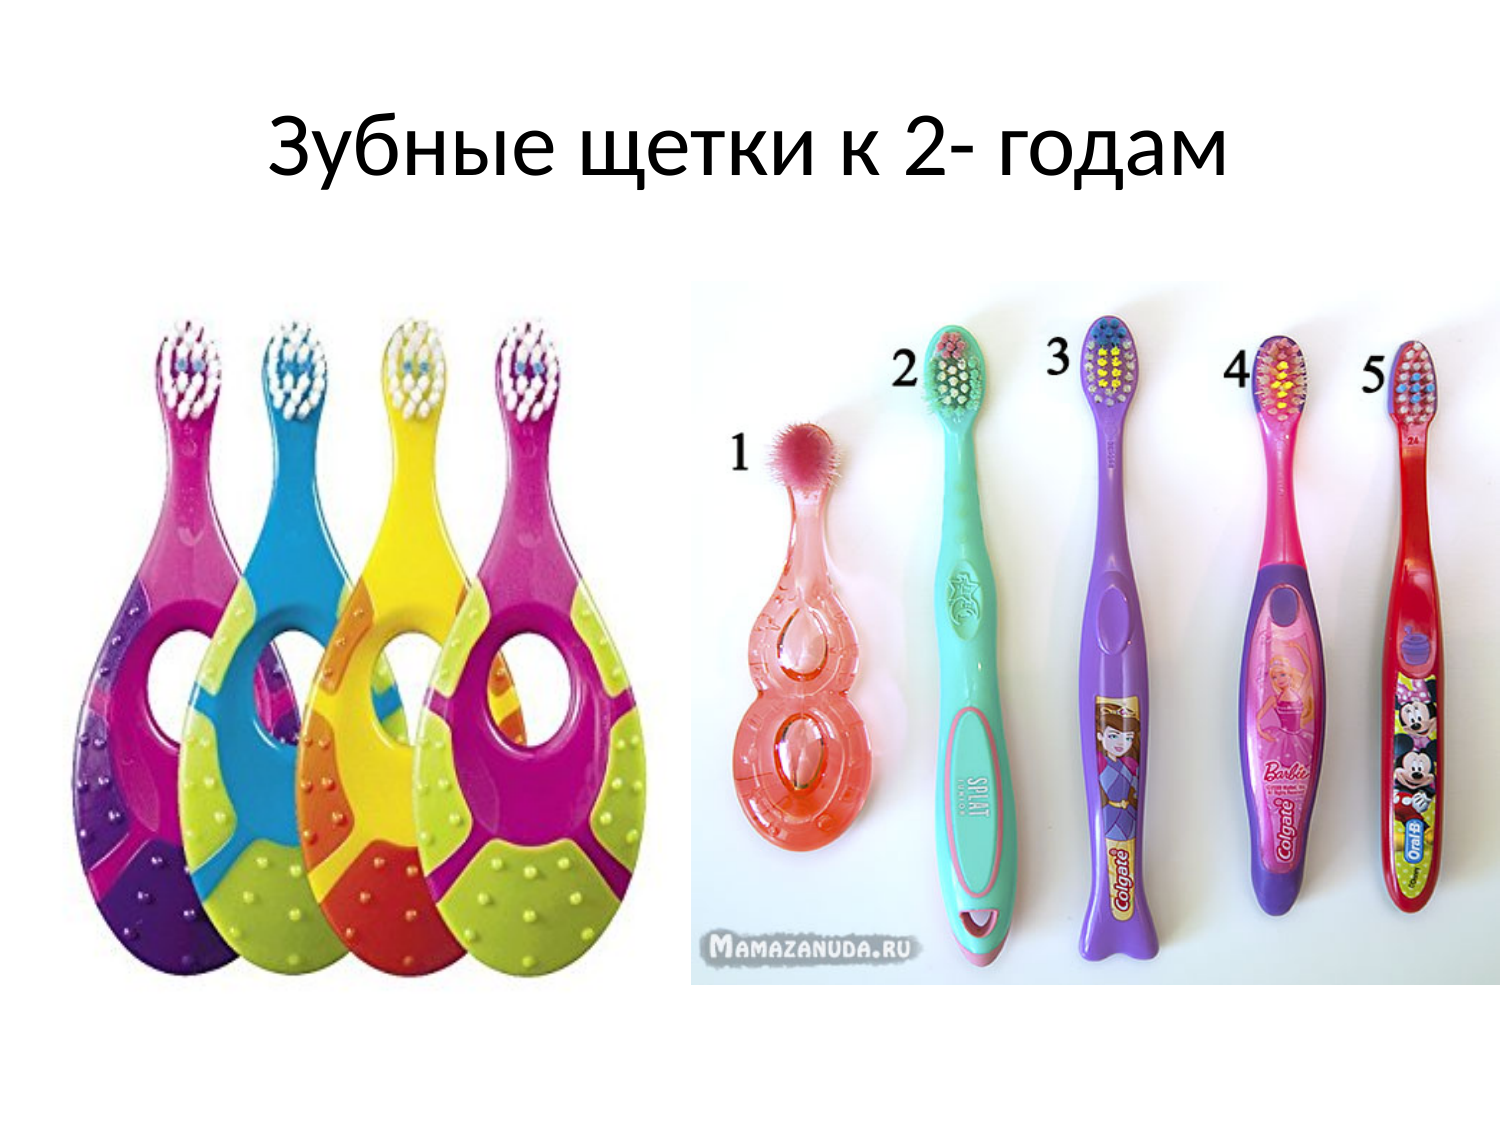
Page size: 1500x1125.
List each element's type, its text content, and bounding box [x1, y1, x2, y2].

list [691, 280, 1500, 985]
title Зубные щетки к 2- годам [74, 44, 1426, 233]
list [0, 269, 704, 1032]
